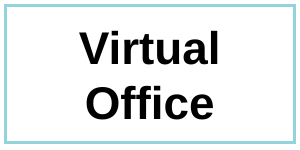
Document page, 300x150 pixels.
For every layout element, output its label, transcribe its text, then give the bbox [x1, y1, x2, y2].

text_box Virtual Office [16, 10, 283, 136]
text_box [4, 4, 295, 144]
